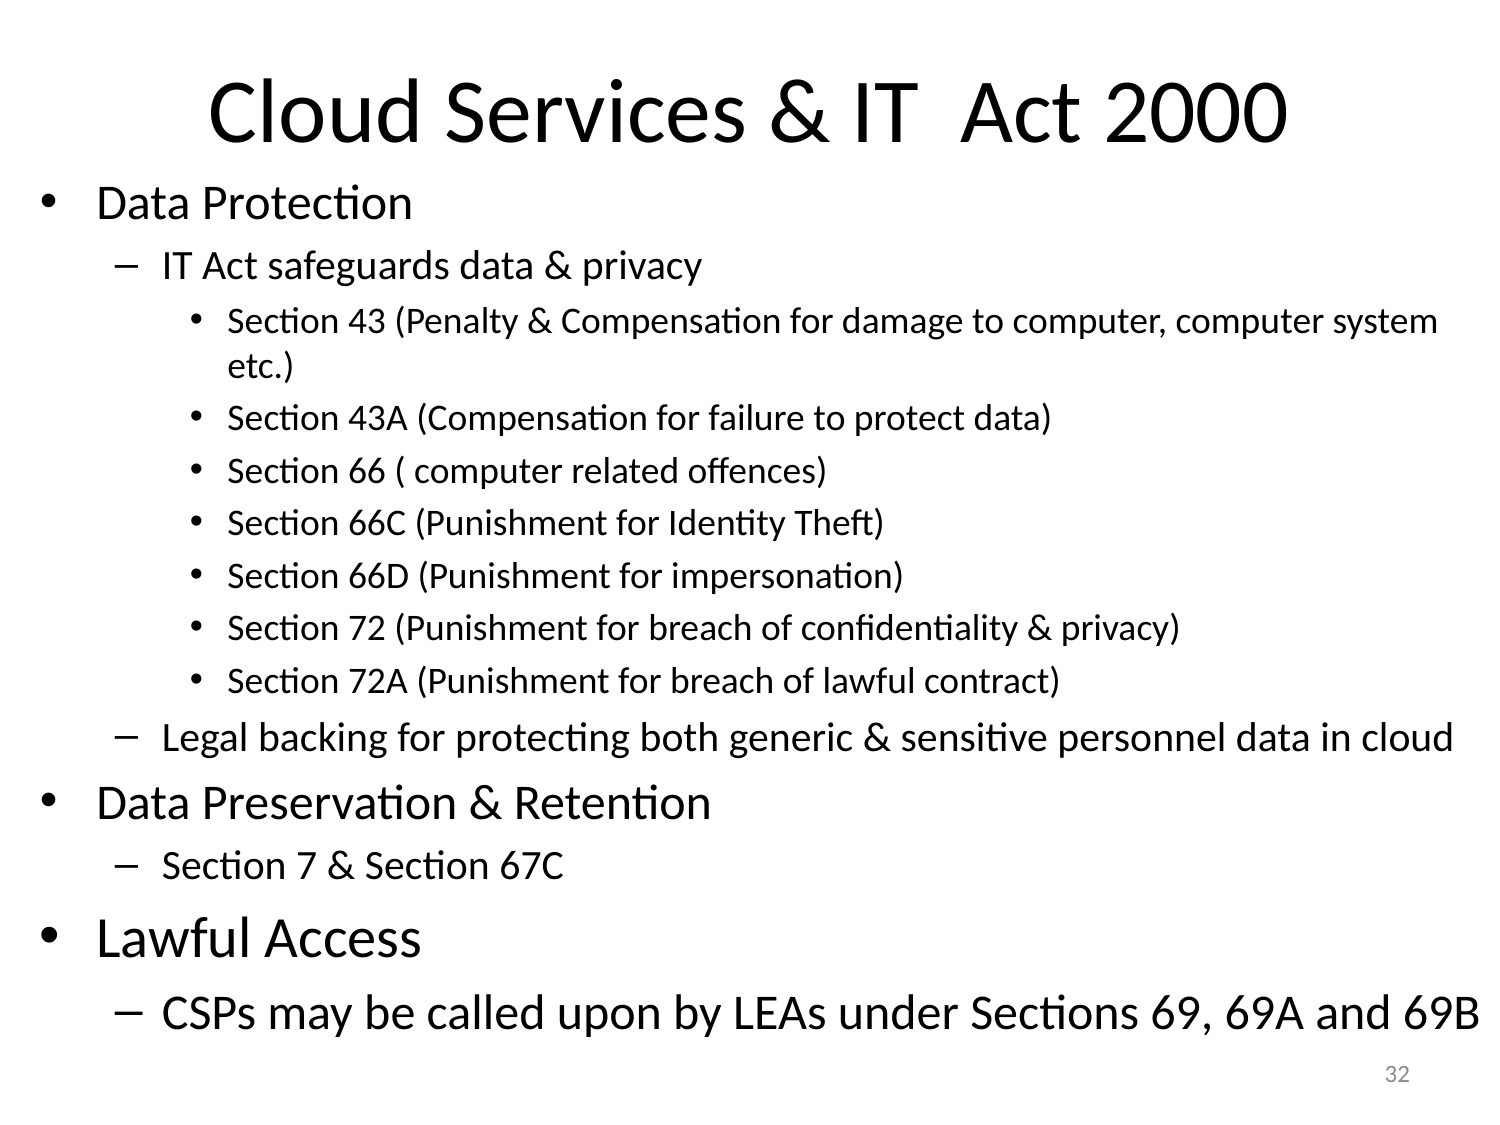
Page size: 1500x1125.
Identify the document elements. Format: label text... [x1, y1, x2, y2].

title Cloud Services & IT Act 2000 [75, 12, 1425, 162]
list Data Protection IT Act safeguards data & privacy Section 43 (Penalty & Compensation for damage to computer, computer system etc.) Section 43A (Compensation for failure to protect data) Section 66 ( computer related offences) Section 66C (Punishment for Identity Theft) Section 66D (Punishment for impersonation) Section 72 (Punishment for breach of confidentiality & privacy) Section 72A (Punishment for breach of lawful contract) Legal backing for protecting both generic & sensitive personnel data in cloud Data Preservation & Retention Section 7 & Section 67C Lawful Access CSPs may be called upon by LEAs under Sections 69, 69A and 69B [24, 162, 1500, 1050]
slide_number 32 [1074, 1042, 1425, 1103]
